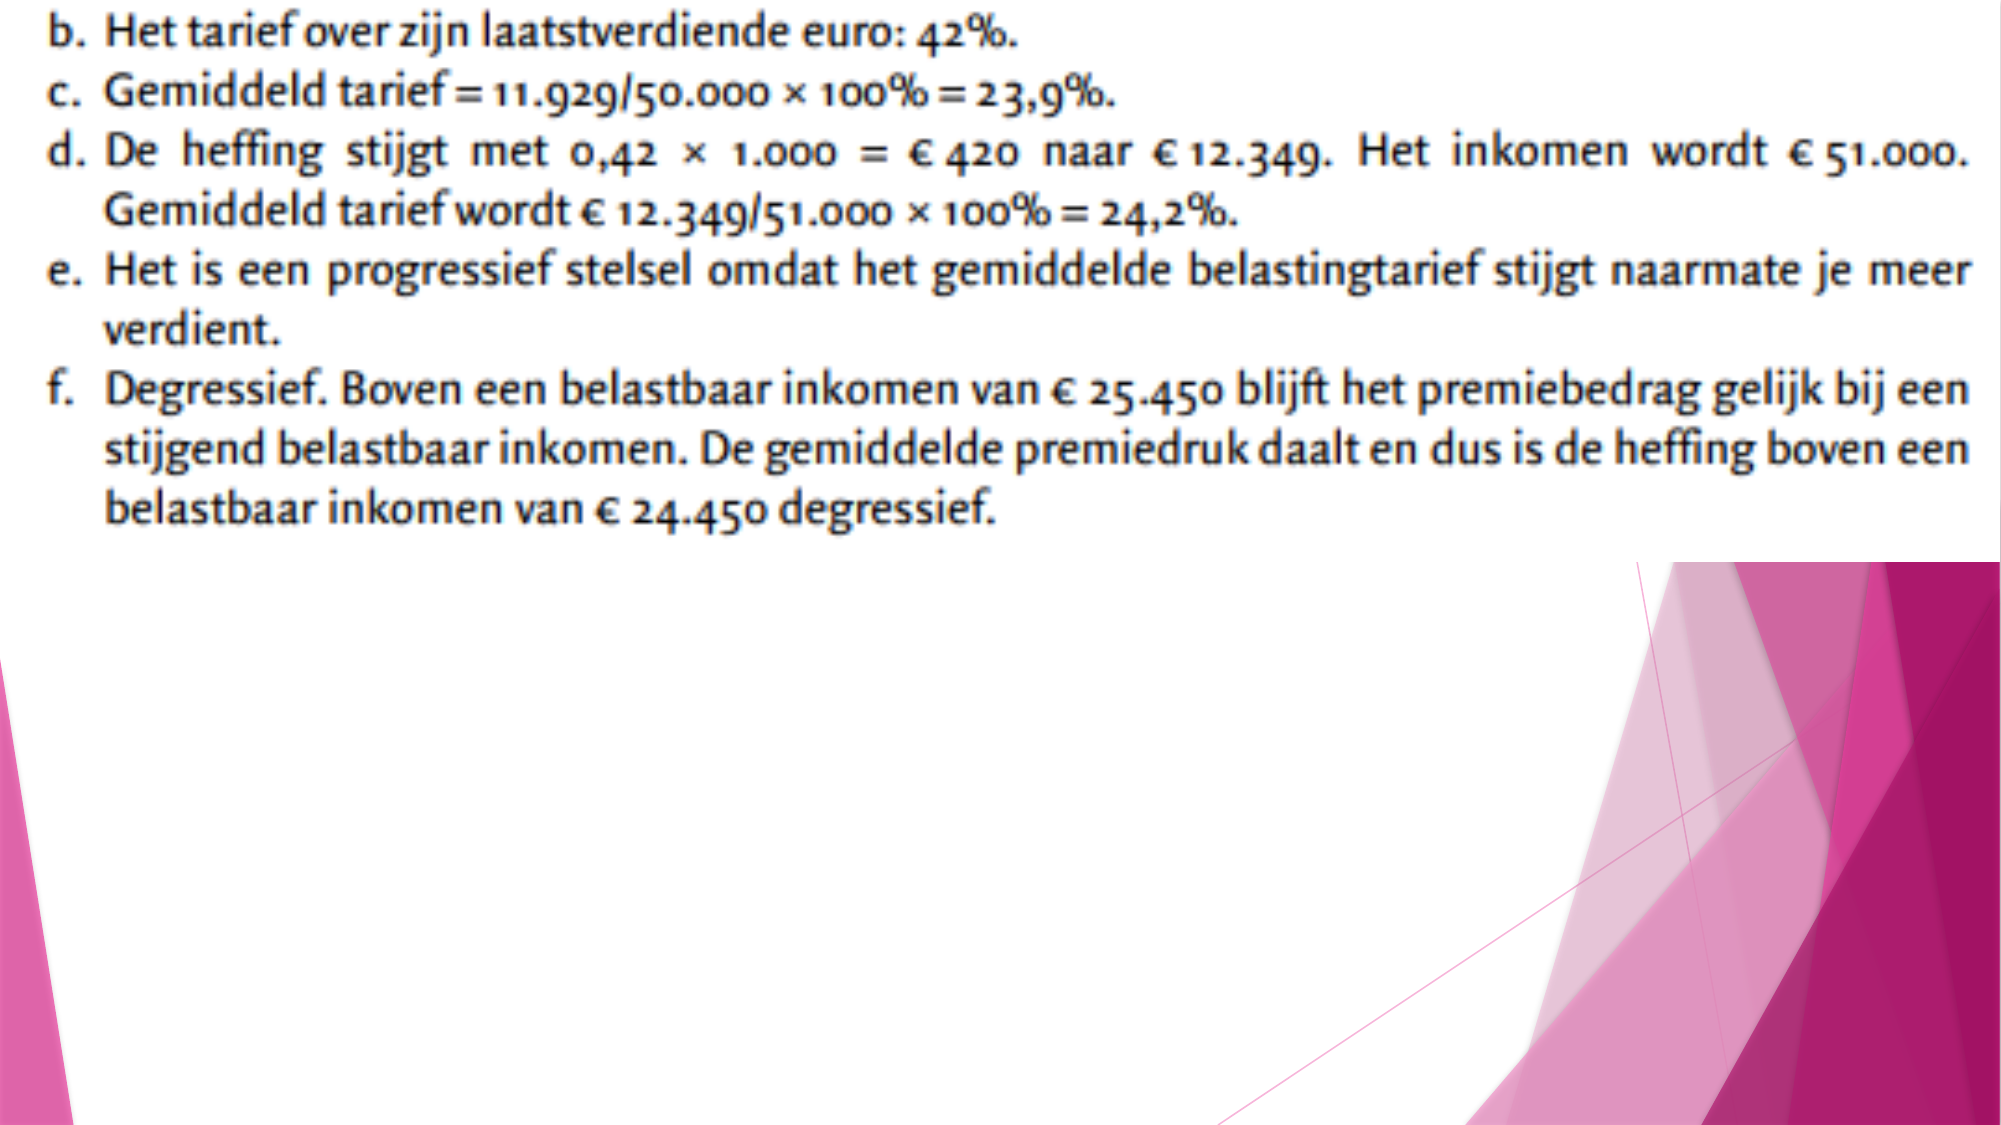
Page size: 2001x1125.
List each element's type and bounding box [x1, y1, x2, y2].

picture [0, 0, 2000, 562]
